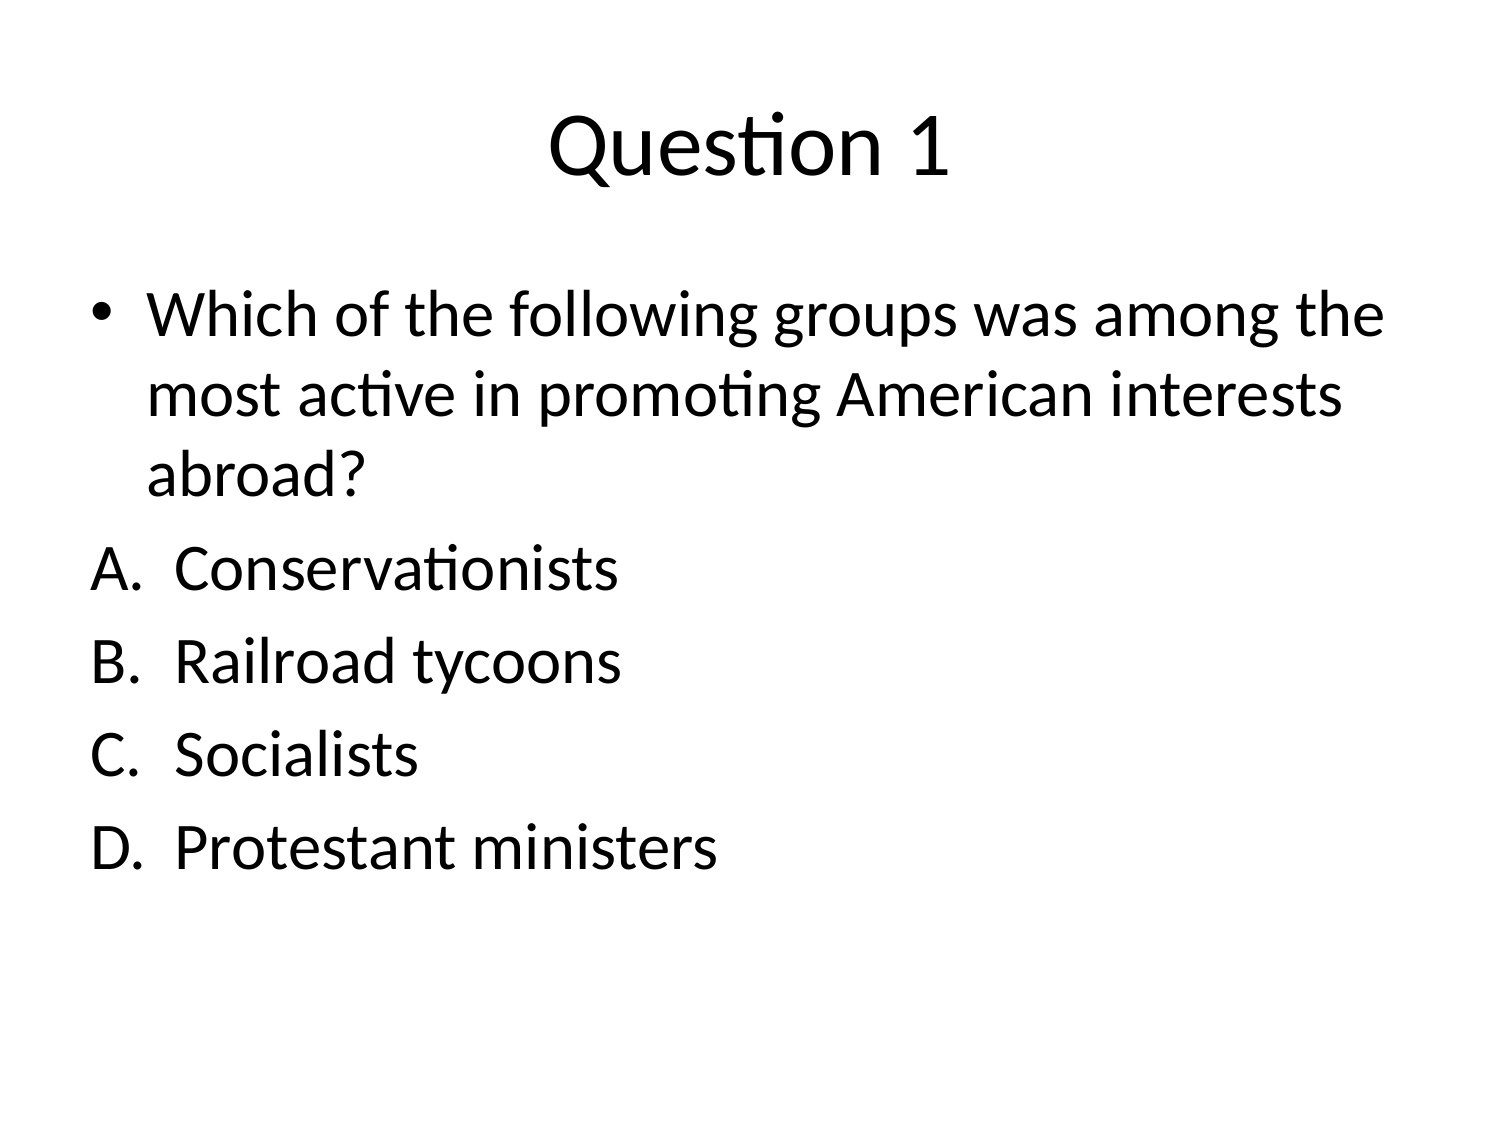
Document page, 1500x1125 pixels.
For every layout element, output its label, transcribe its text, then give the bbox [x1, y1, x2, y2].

list Which of the following groups was among the most active in promoting American interests abroad? Conservationists Railroad tycoons Socialists Protestant ministers [75, 262, 1425, 1005]
title Question 1 [75, 45, 1425, 233]
